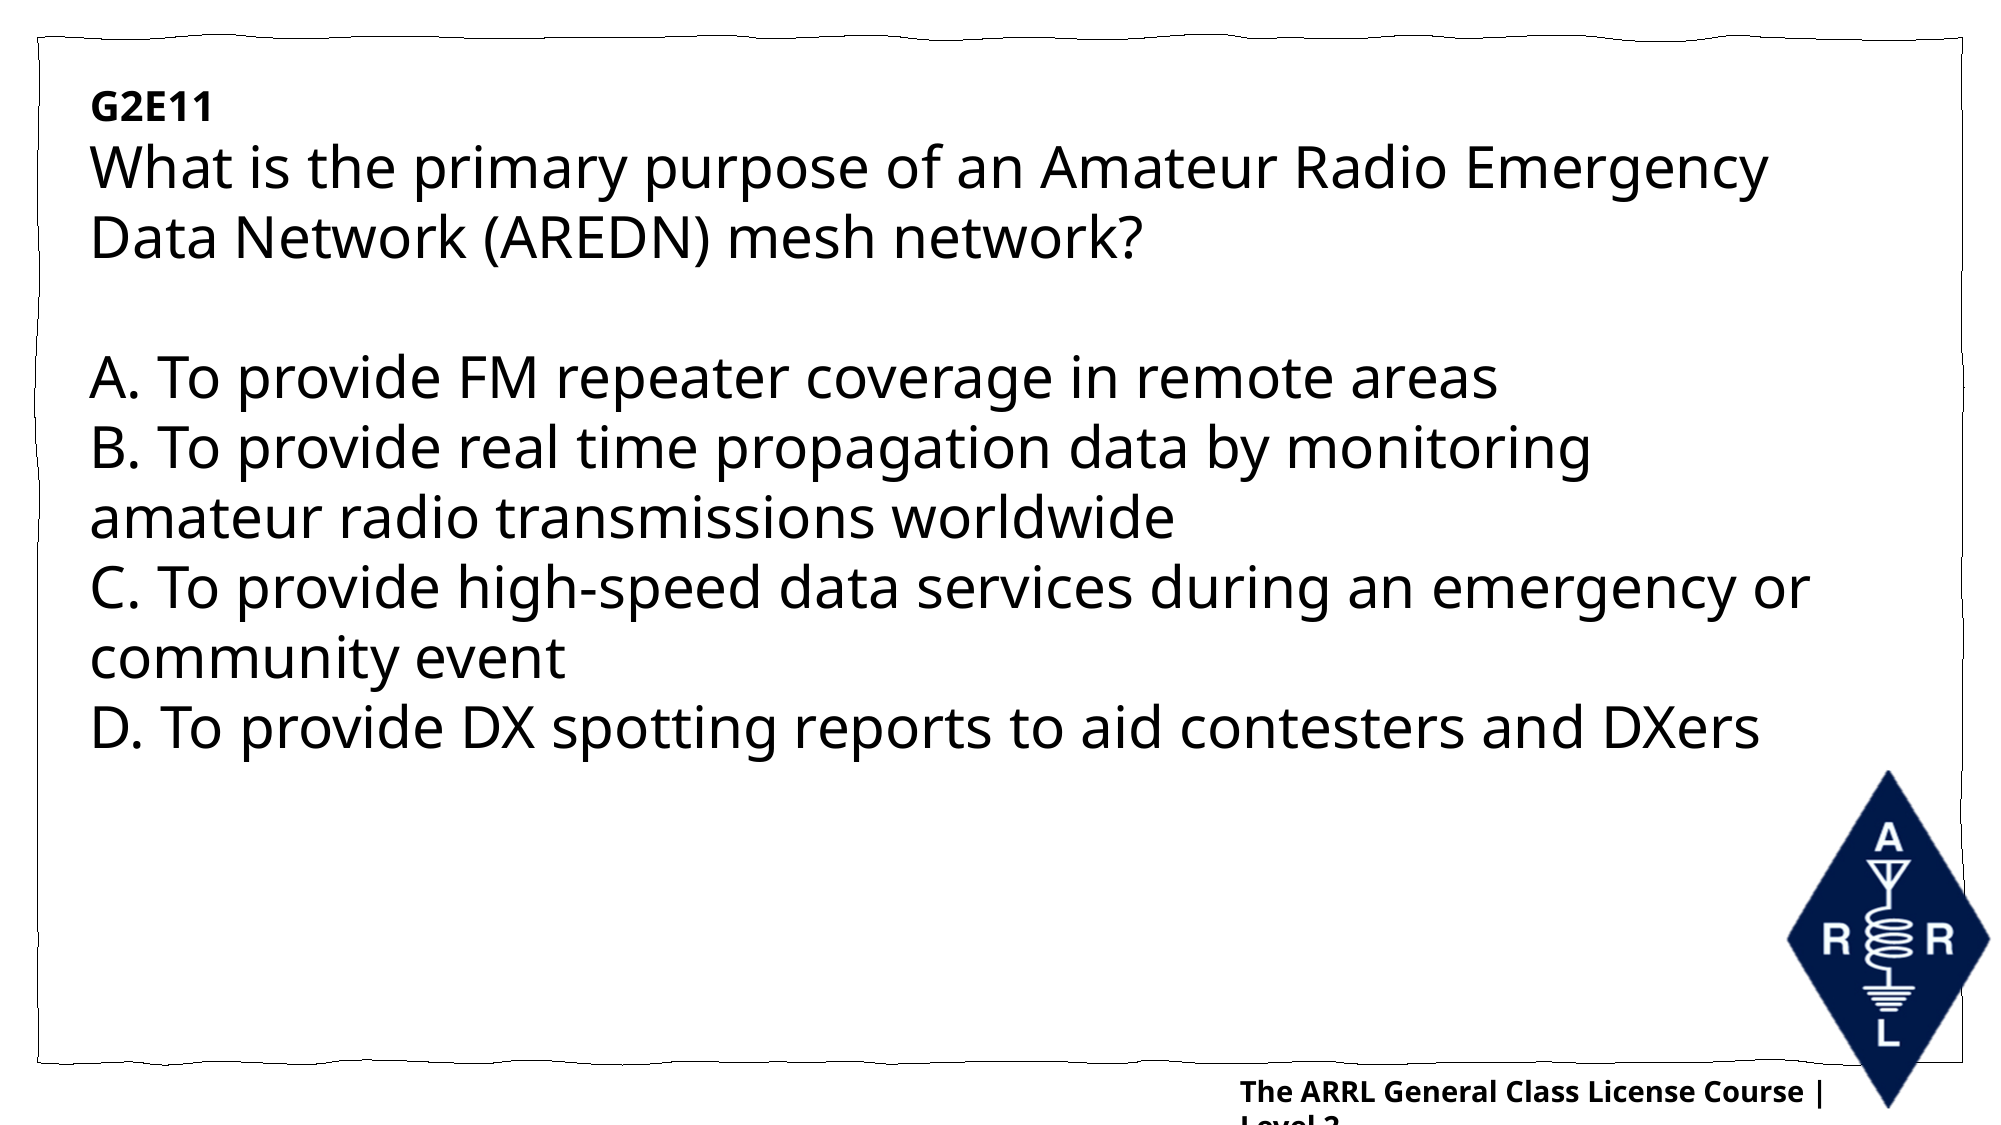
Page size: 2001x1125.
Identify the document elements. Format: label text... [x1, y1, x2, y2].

picture [1773, 752, 1999, 1125]
text_box G2E11 What is the primary purpose of an Amateur Radio Emergency Data Network (AREDN) mesh network? A. To provide FM repeater coverage in remote areas B. To provide real time propagation data by monitoring amateur radio transmissions worldwide C. To provide high-speed data services during an emergency or community event D. To provide DX spotting reports to aid contesters and DXers [75, 72, 1850, 768]
